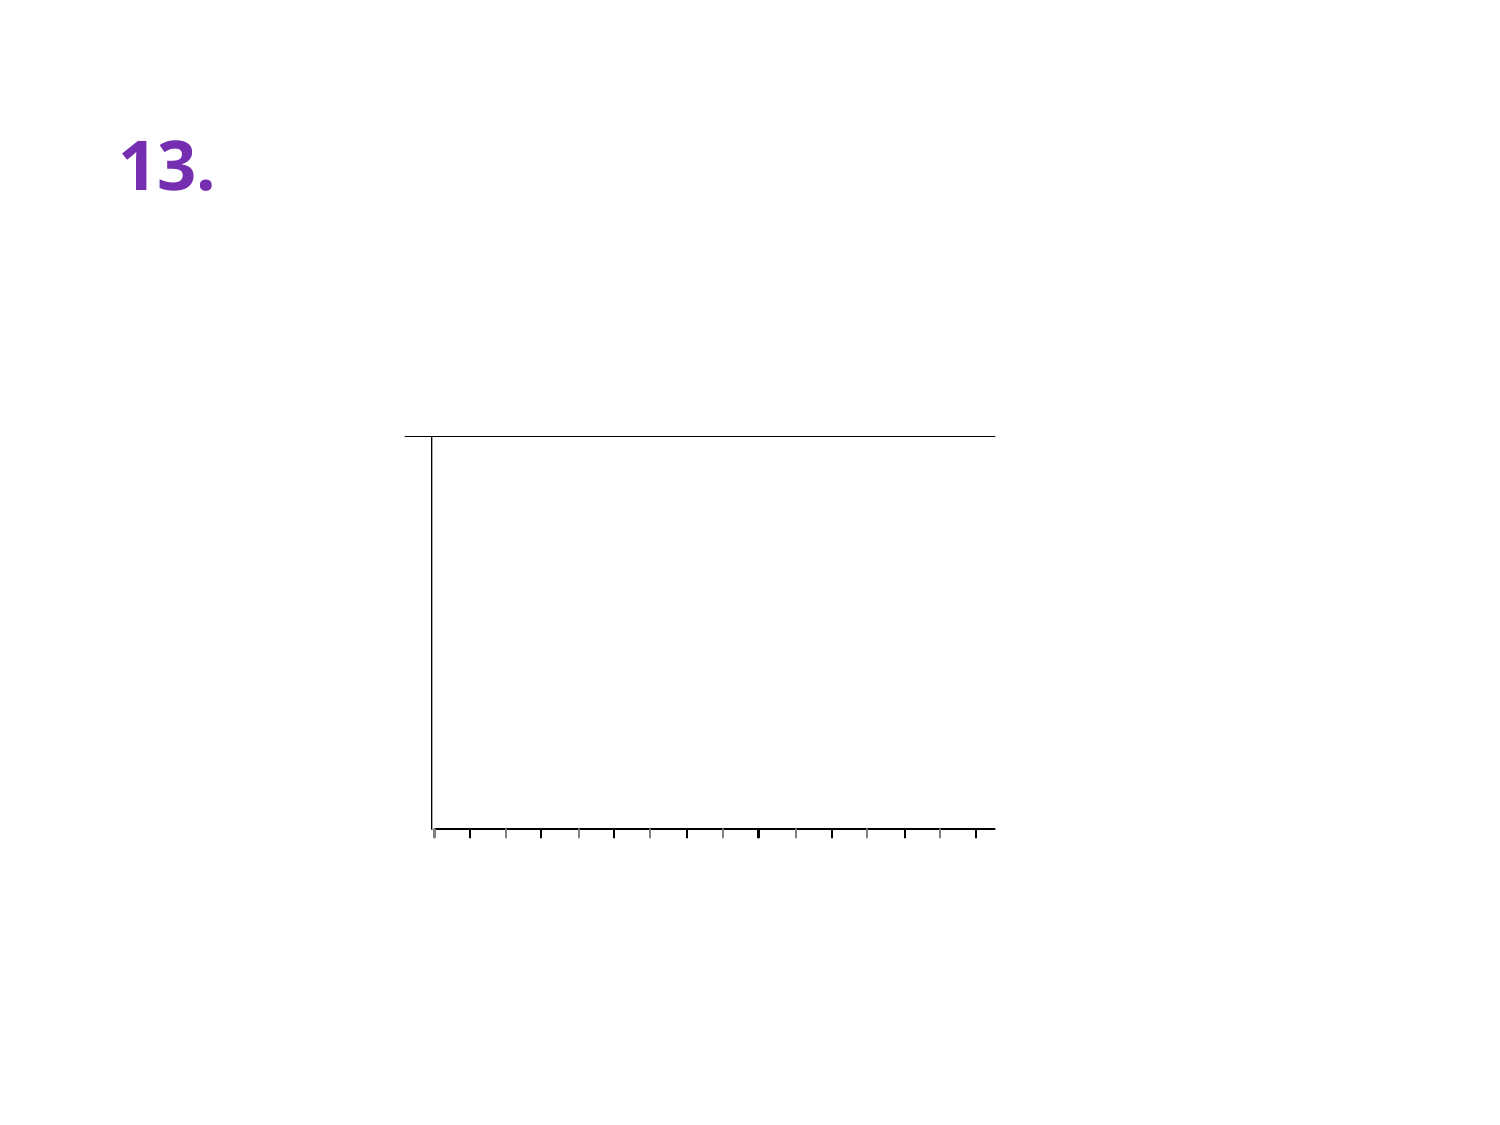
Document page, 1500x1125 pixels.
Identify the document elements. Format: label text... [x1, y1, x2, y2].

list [404, 436, 996, 841]
title 13. [103, 59, 1397, 278]
